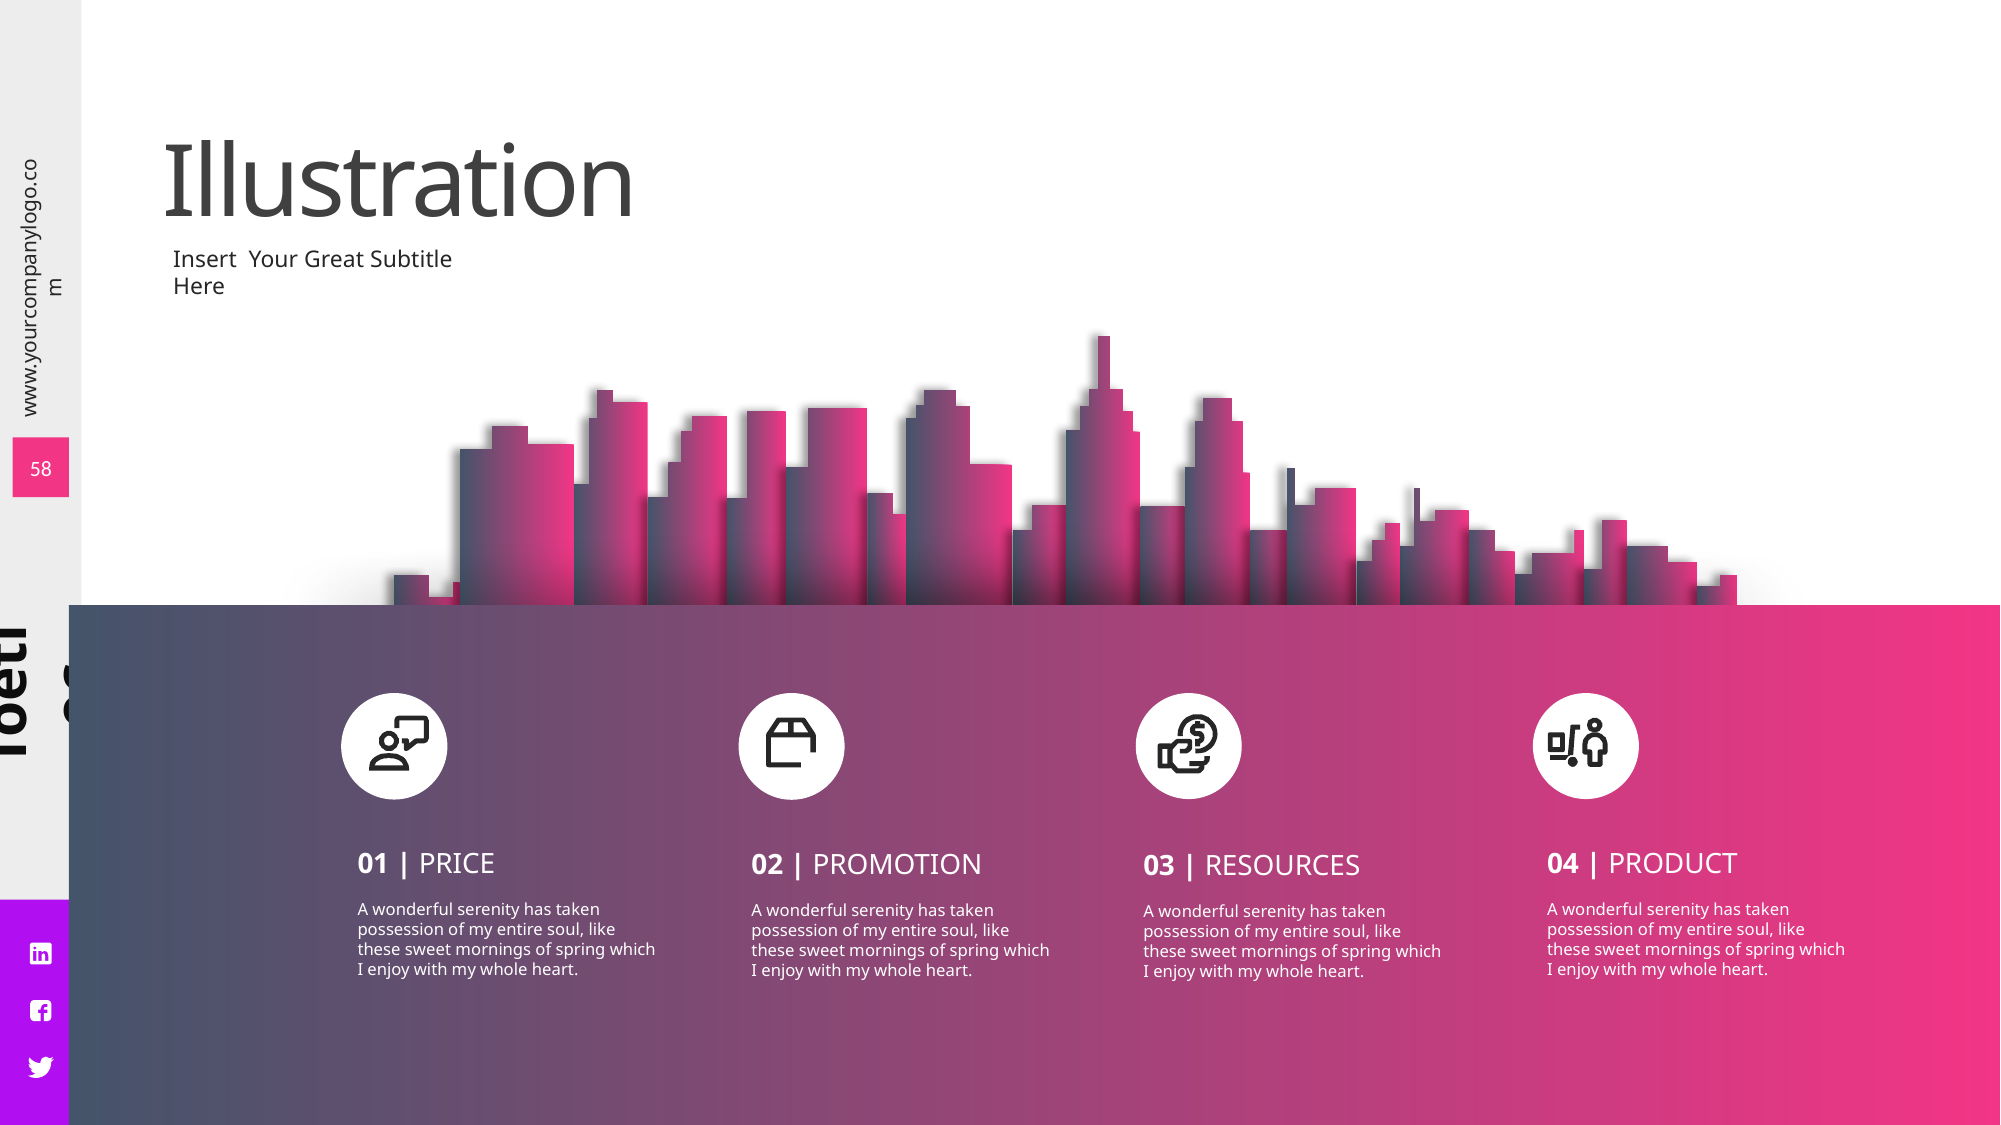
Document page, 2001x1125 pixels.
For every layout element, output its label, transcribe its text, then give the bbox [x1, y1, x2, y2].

text_box [341, 693, 448, 800]
text_box 02 | PROMOTION A wonderful serenity has taken possession of my entire soul, like these sweet mornings of spring which I enjoy with my whole heart. [736, 839, 1067, 988]
text_box Insert Your Great Subtitle Here [158, 237, 512, 307]
text_box [1532, 693, 1639, 800]
text_box 03 | RESOURCES A wonderful serenity has taken possession of my entire soul, like these sweet mornings of spring which I enjoy with my whole heart. [1128, 839, 1459, 988]
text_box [369, 715, 429, 771]
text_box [1157, 714, 1218, 774]
text_box 01 | PRICE A wonderful serenity has taken possession of my entire soul, like these sweet mornings of spring which I enjoy with my whole heart. [342, 837, 673, 986]
text_box 04 | PRODUCT A wonderful serenity has taken possession of my entire soul, like these sweet mornings of spring which I enjoy with my whole heart. [1532, 838, 1862, 987]
text_box [68, 605, 2000, 1125]
text_box [738, 693, 845, 800]
slide_number 58 [12, 437, 69, 498]
text_box [1135, 693, 1242, 800]
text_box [394, 335, 1737, 633]
text_box Illustration [147, 116, 677, 236]
text_box [766, 717, 816, 768]
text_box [1547, 717, 1608, 767]
